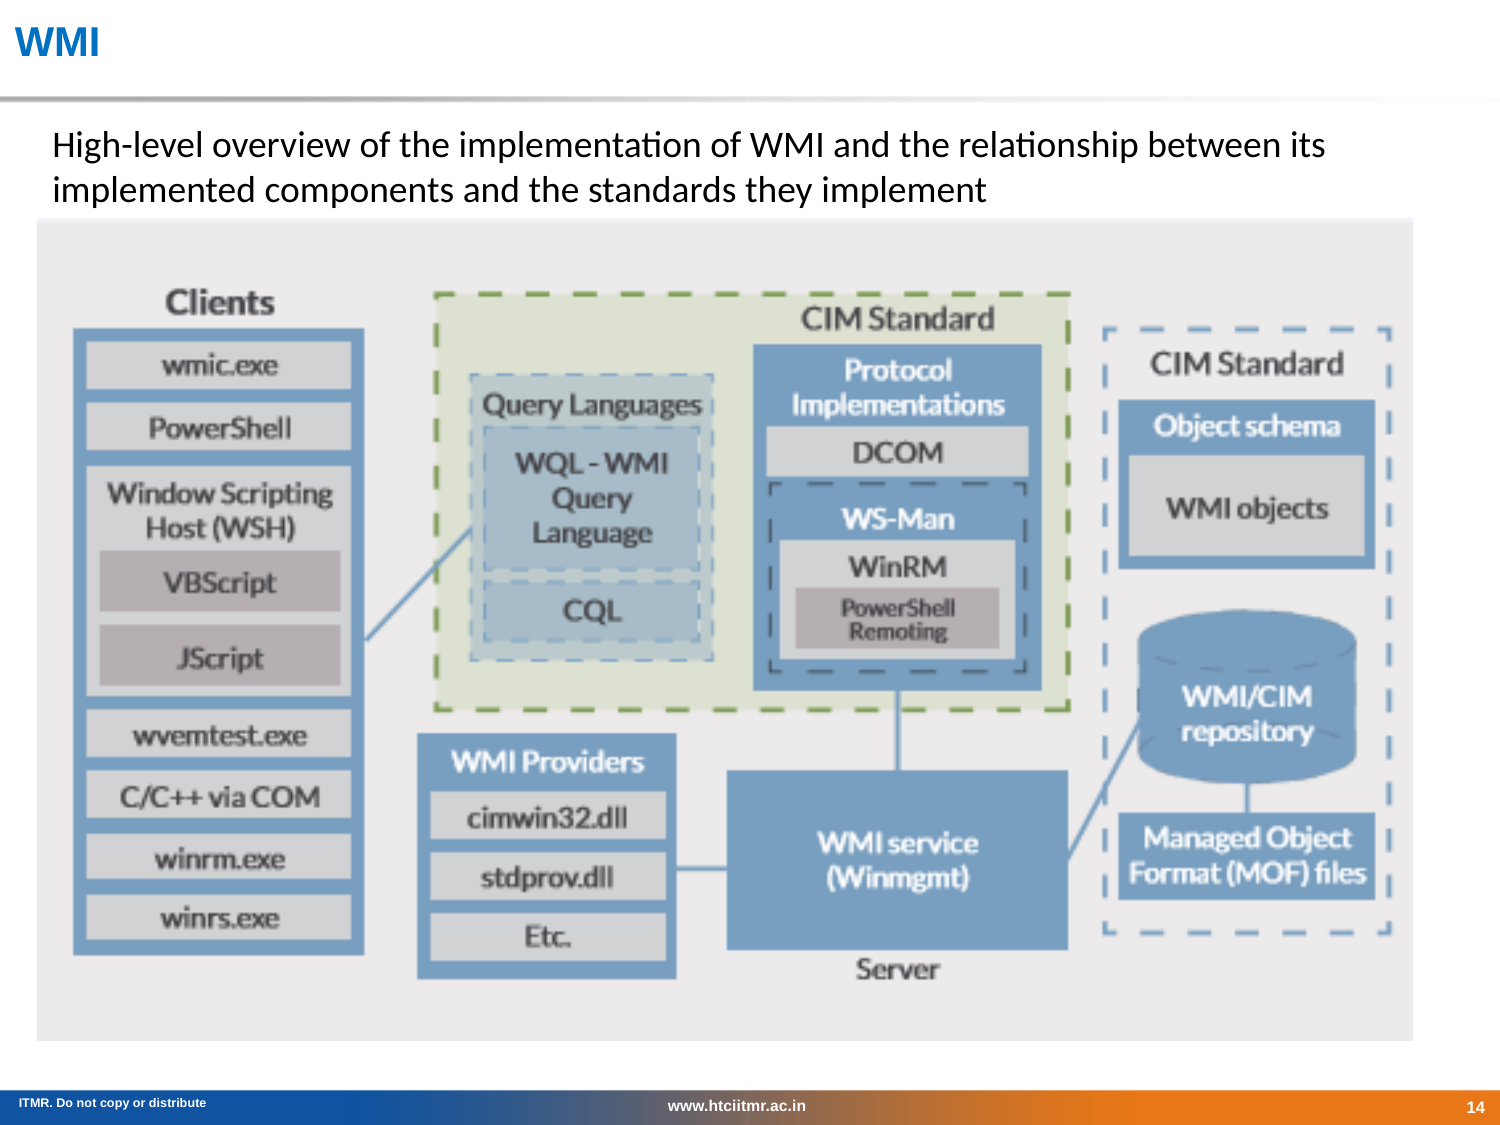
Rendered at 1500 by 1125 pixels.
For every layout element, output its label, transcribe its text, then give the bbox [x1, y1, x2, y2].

text_box High-level overview of the implementation of WMI and the relationship between its implemented components and the standards they implement [37, 112, 1413, 218]
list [36, 218, 1413, 1042]
title WMI [0, 7, 1350, 95]
picture [0, 0, 1500, 1125]
